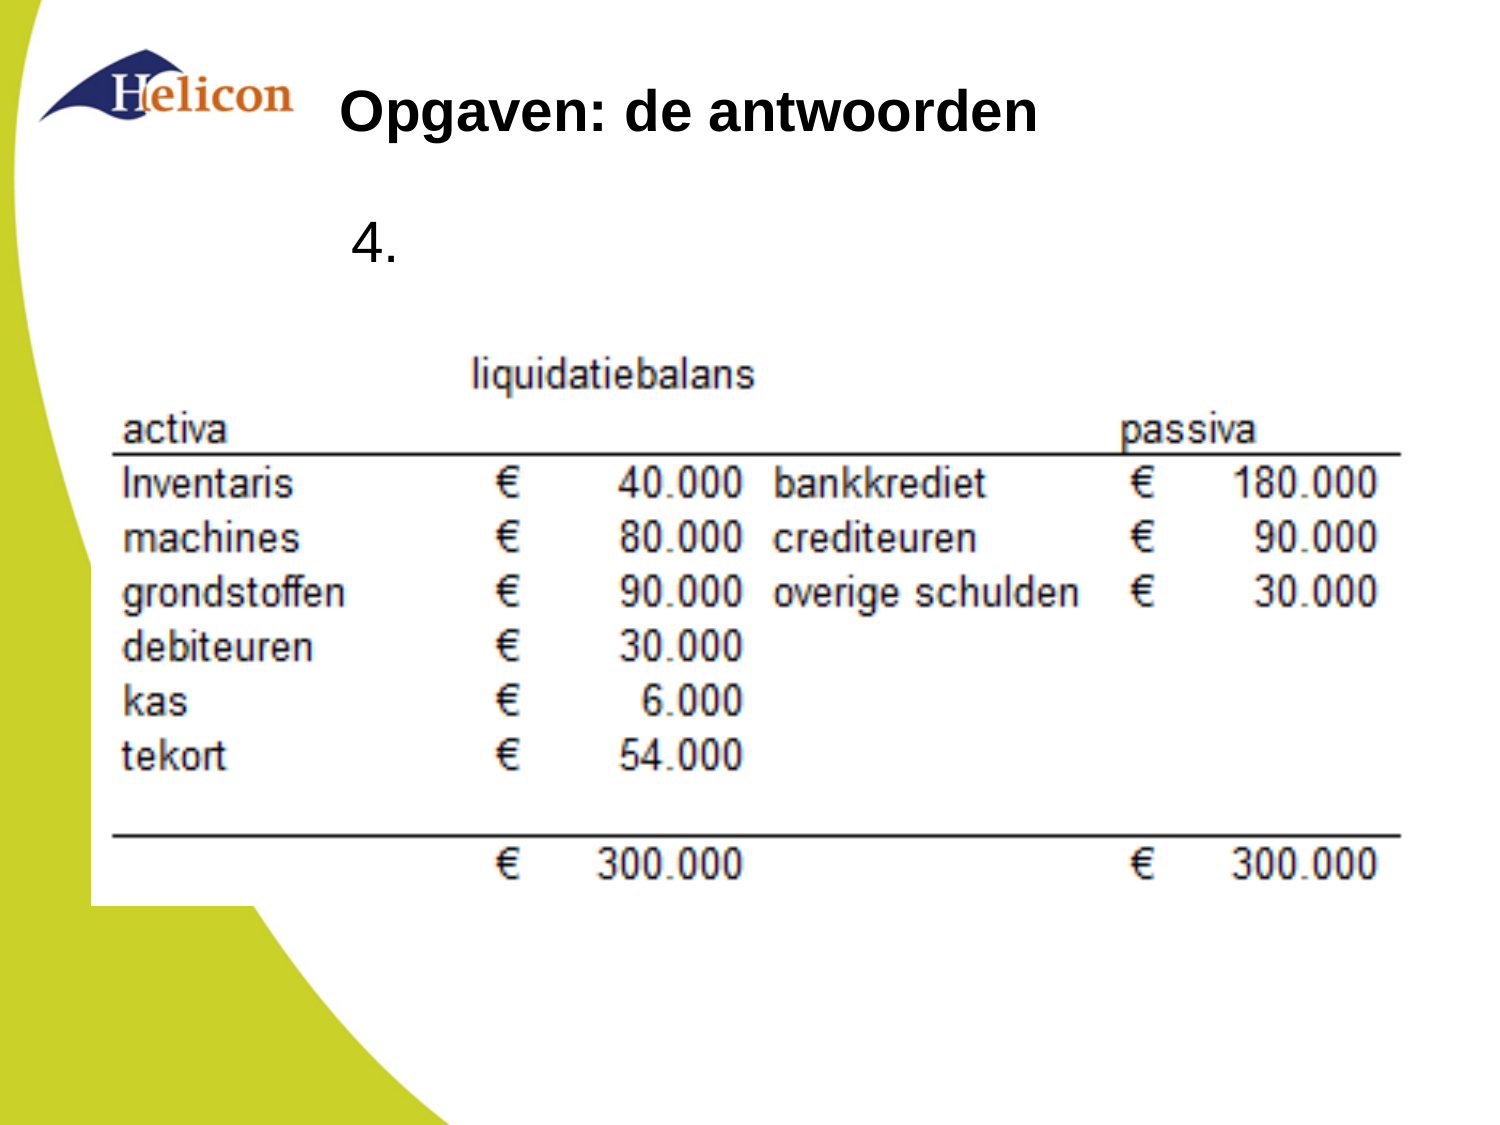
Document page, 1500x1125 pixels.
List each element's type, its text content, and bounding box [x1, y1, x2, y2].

picture [0, 0, 1500, 1125]
title Opgaven: de antwoorden [324, 54, 1415, 161]
list 4. [336, 196, 1425, 1005]
